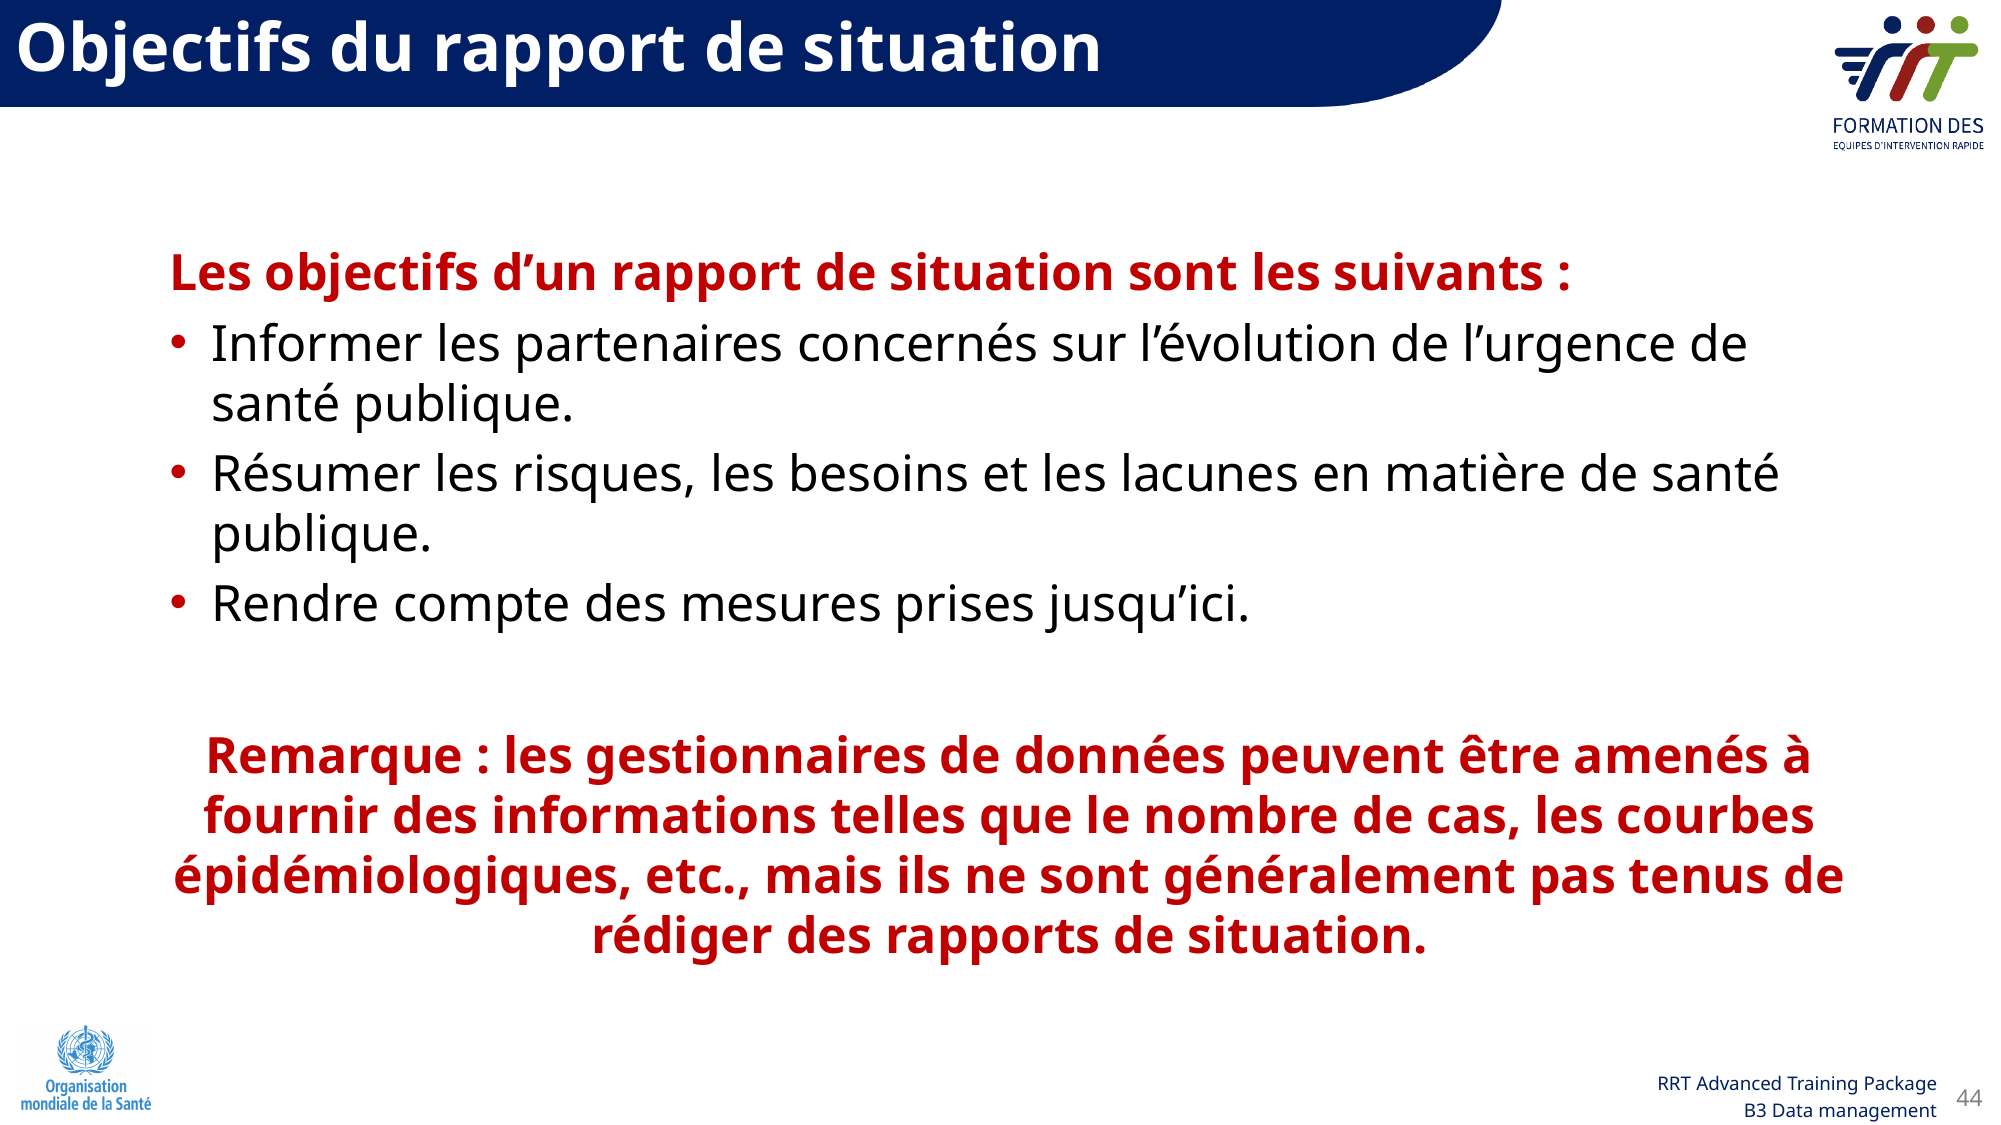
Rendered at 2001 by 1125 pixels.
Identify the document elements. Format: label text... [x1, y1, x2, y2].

title Objectifs du rapport de situation [0, 0, 1501, 101]
picture [1833, 15, 1984, 151]
text_box Les objectifs d’un rapport de situation sont les suivants : Informer les partenaires concernés sur l’évolution de l’urgence de santé publique. Résumer les risques, les besoins et les lacunes en matière de santé publique. Rendre compte des mesures prises jusqu’ici. Remarque : les gestionnaires de données peuvent être amenés à fournir des informations telles que le nombre de cas, les courbes épidémiologiques, etc., mais ils ne sont généralement pas tenus de rédiger des rapports de situation. [154, 233, 1865, 966]
picture [0, 0, 1502, 107]
picture [20, 1024, 152, 1111]
